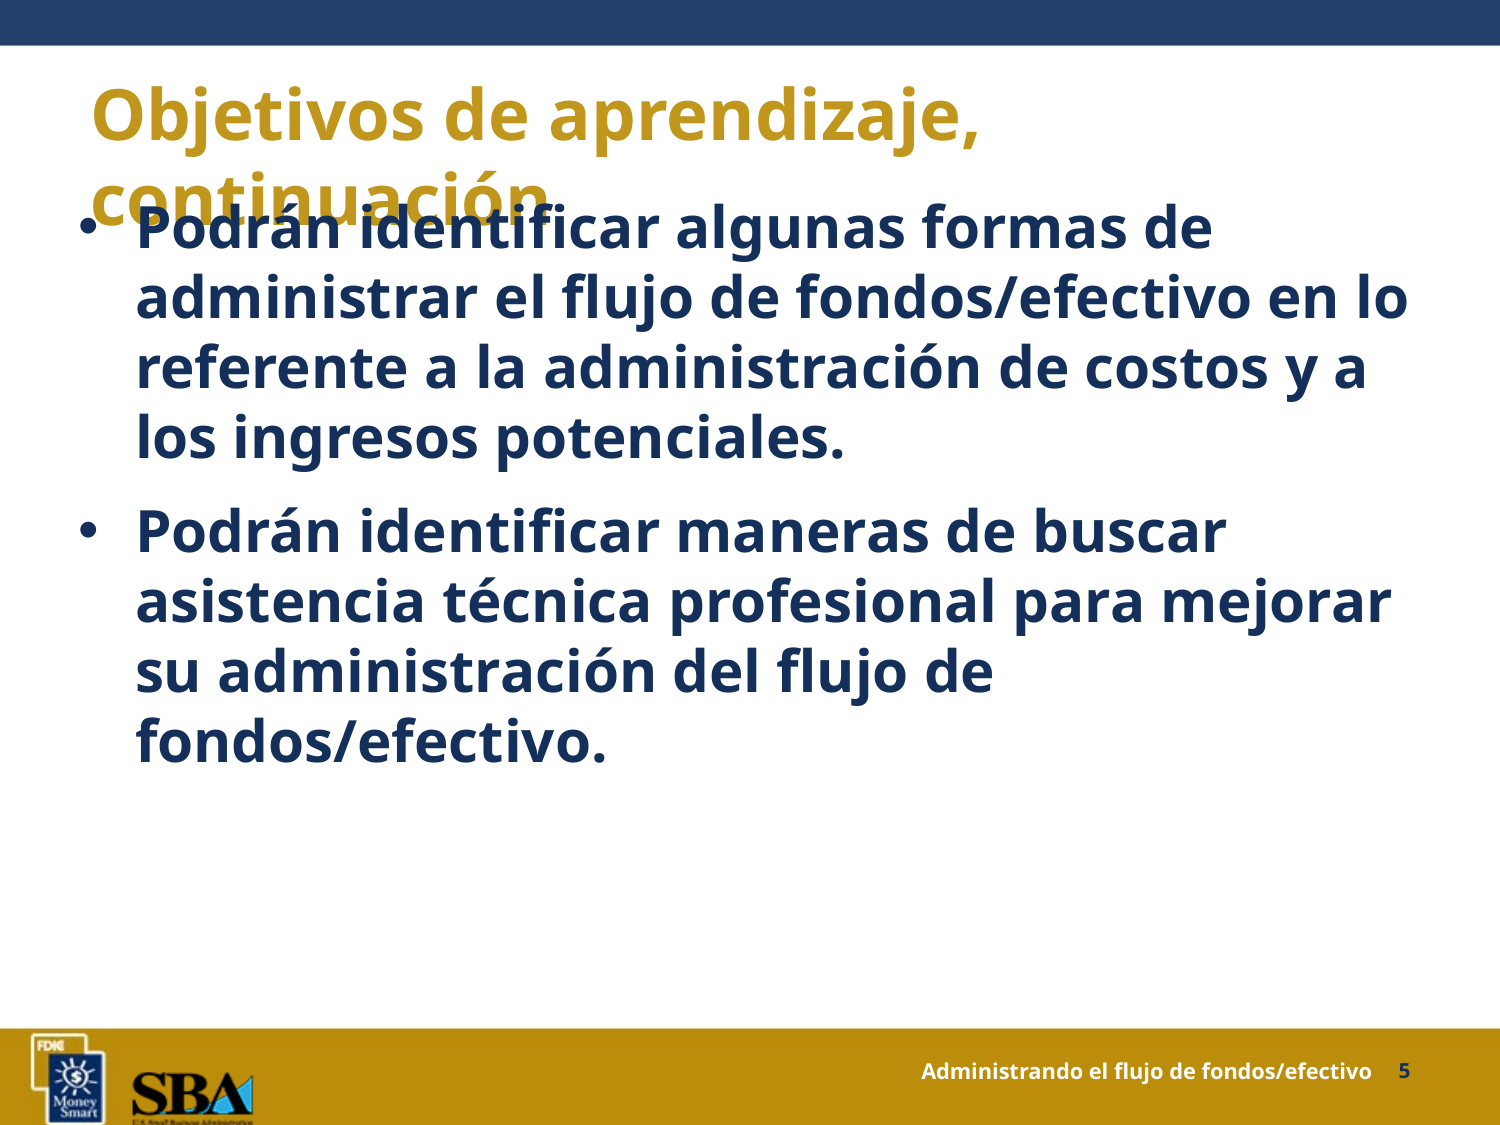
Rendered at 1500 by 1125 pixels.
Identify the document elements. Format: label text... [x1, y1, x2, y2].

list Podrán identificar algunas formas de administrar el flujo de fondos/efectivo en lo referente a la administración de costos y a los ingresos potenciales. Podrán identificar maneras de buscar asistencia técnica profesional para mejorar su administración del flujo de fondos/efectivo. [63, 182, 1426, 961]
picture [0, 0, 1500, 1125]
title Objetivos de aprendizaje, continuación [74, 62, 1450, 163]
